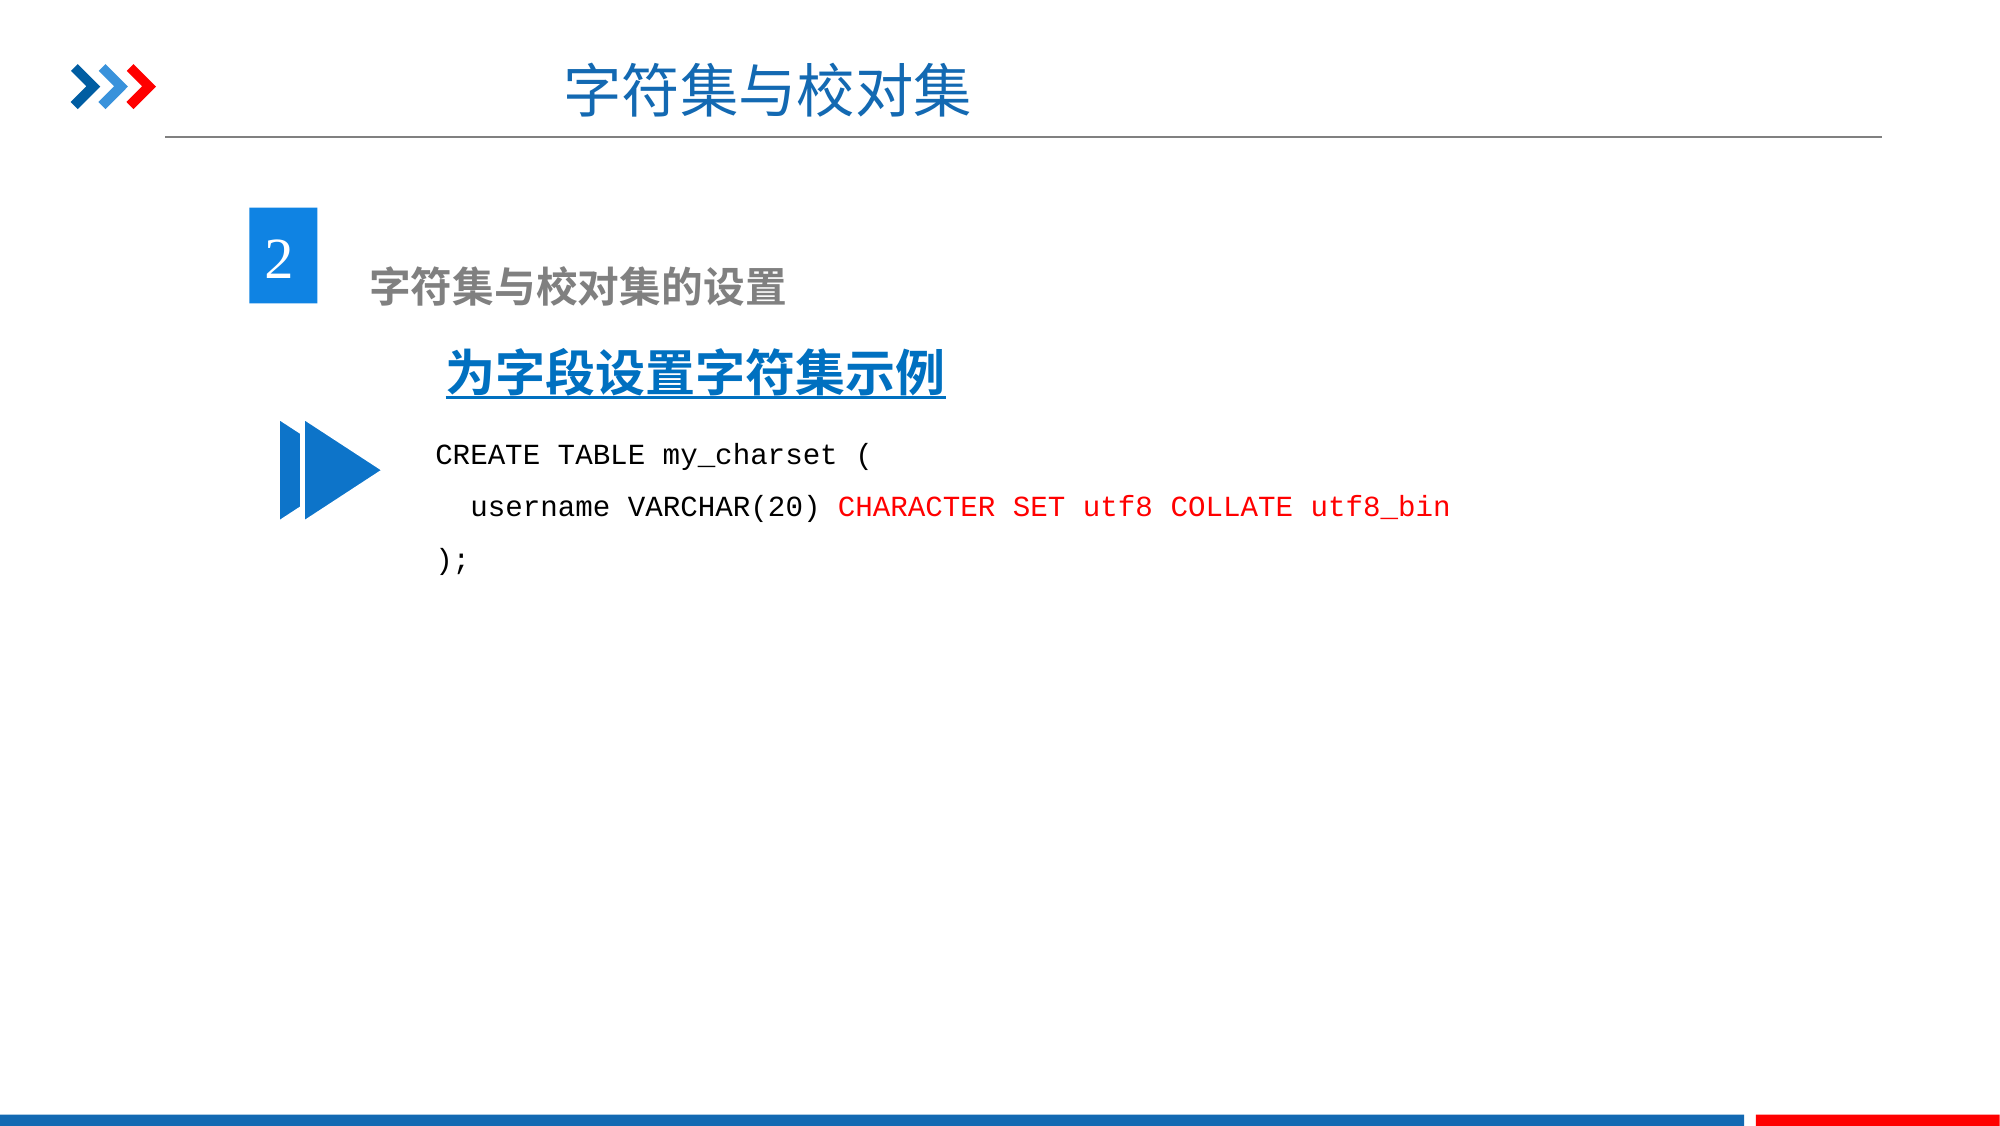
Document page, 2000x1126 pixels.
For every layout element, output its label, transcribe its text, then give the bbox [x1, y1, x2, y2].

title 字符集与校对集 [521, 25, 1296, 153]
text_box 字符集与校对集的设置 [319, 245, 1092, 320]
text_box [382, 334, 1666, 585]
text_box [277, 416, 386, 525]
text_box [249, 207, 318, 304]
